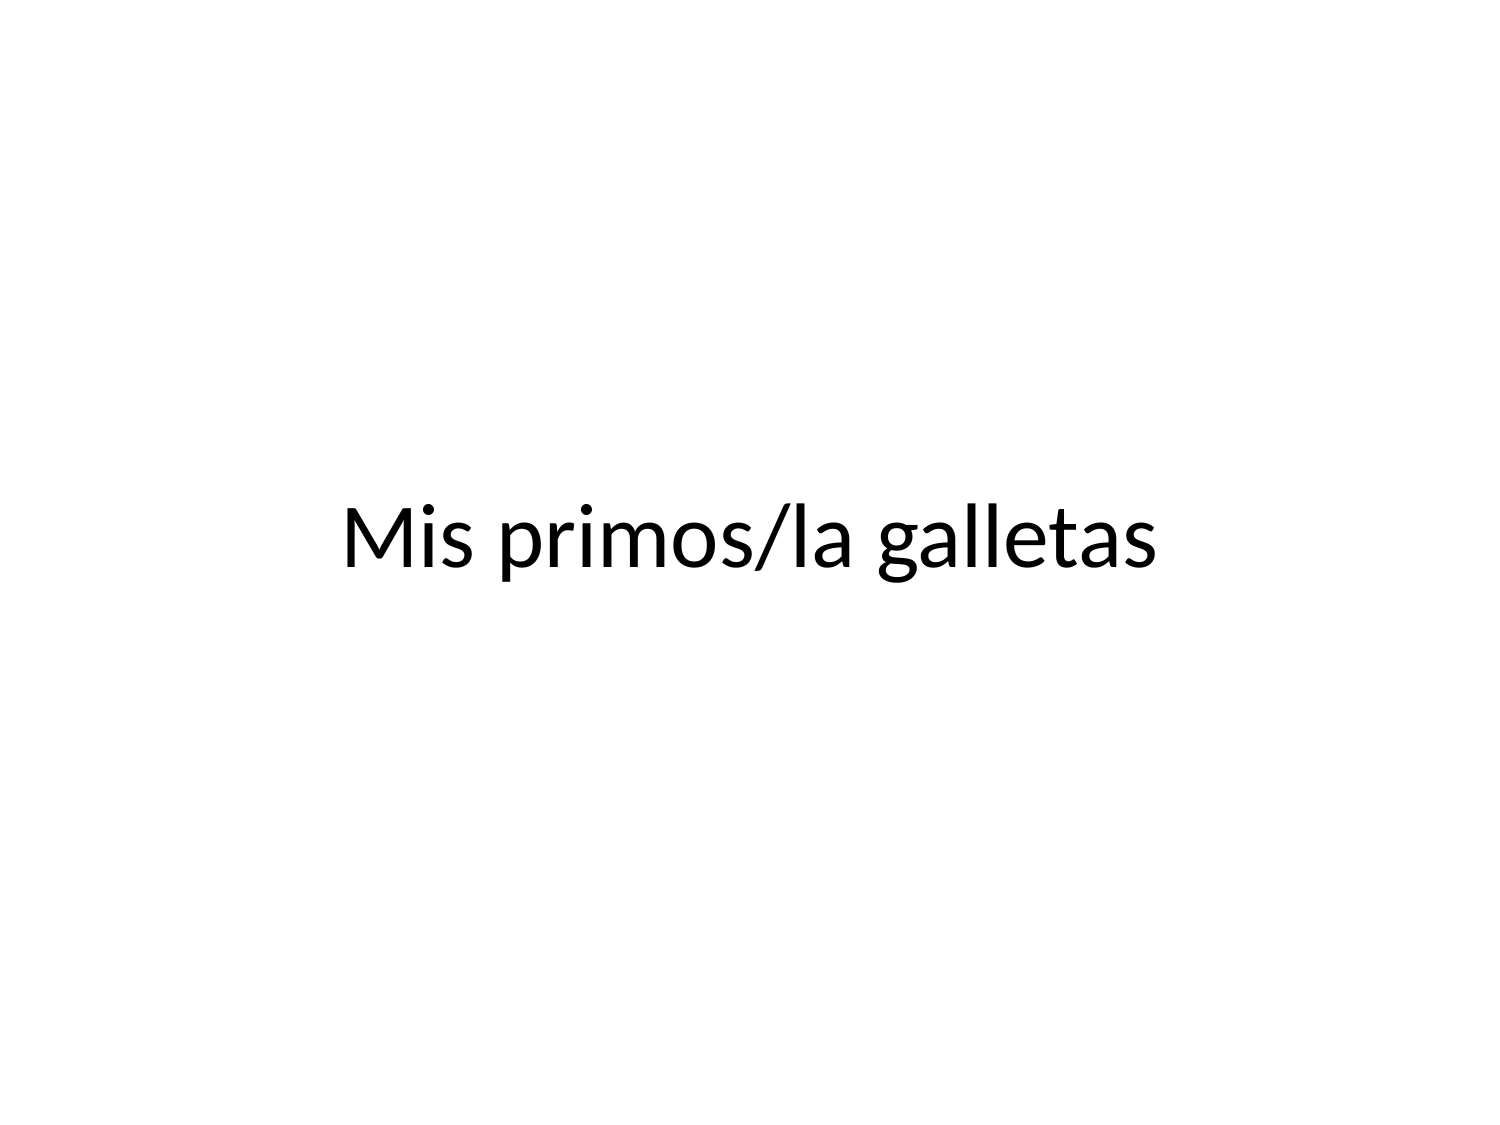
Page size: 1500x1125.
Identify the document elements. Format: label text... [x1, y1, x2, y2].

title Mis primos/la galletas [75, 45, 1425, 1017]
